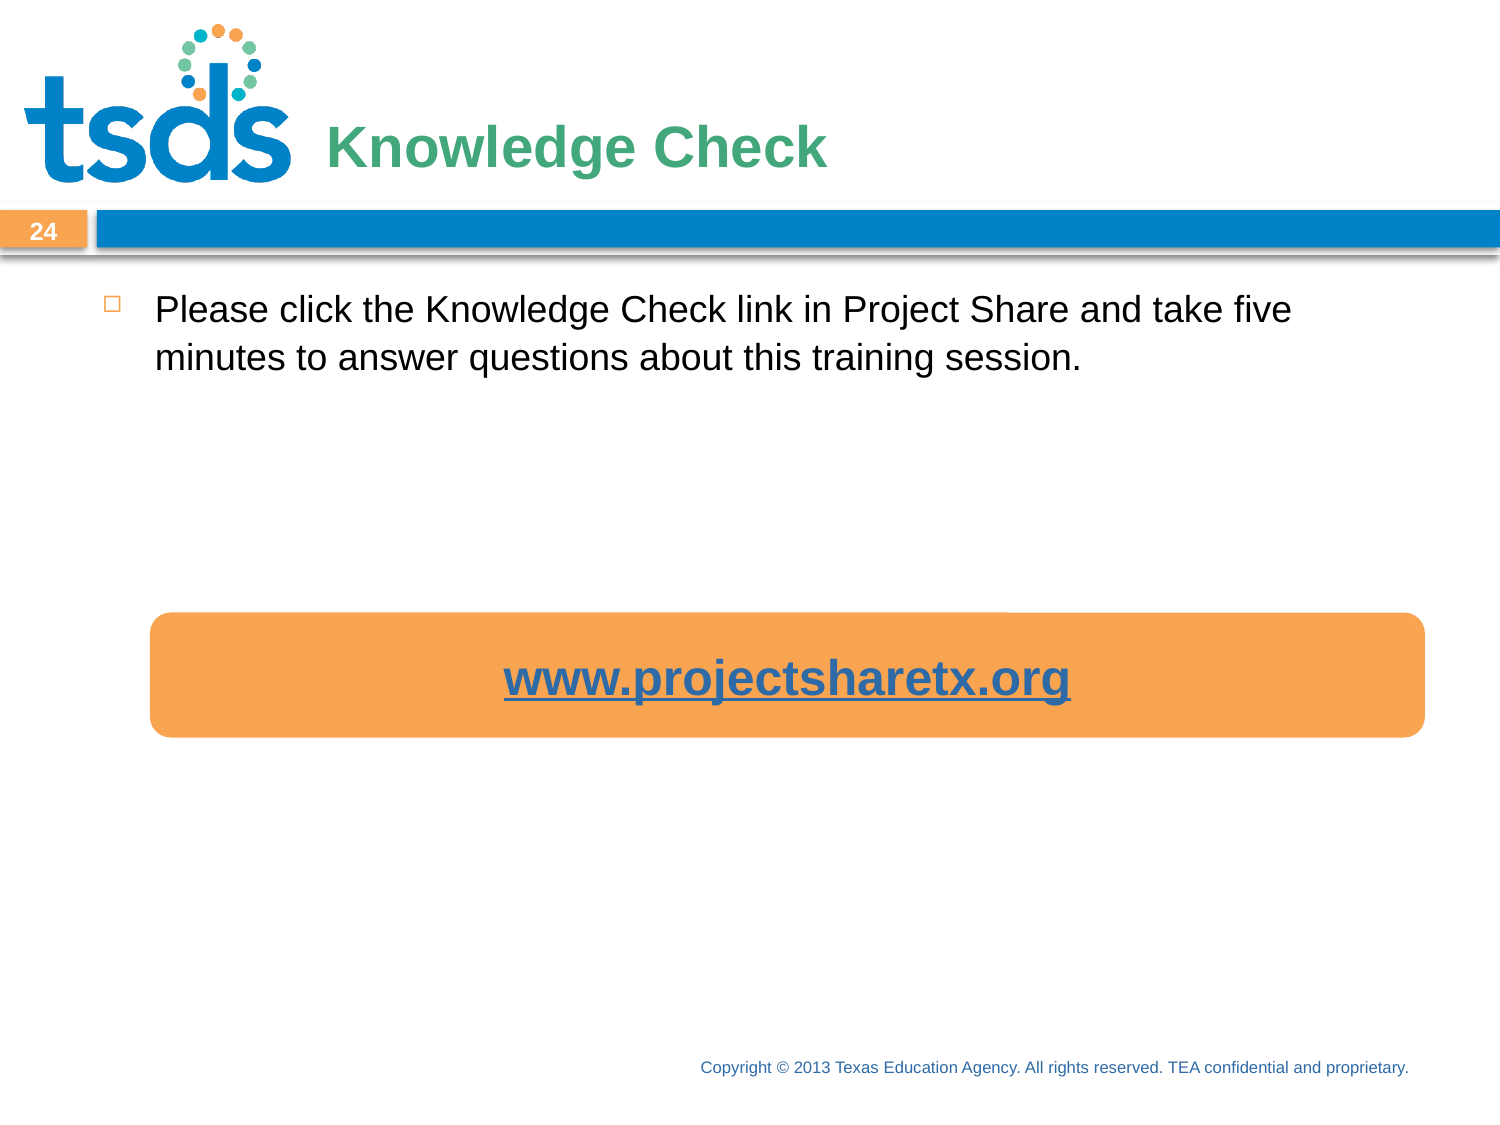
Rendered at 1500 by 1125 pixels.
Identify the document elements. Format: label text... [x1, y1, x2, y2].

list Please click the Knowledge Check link in Project Share and take five minutes to answer questions about this training session. [87, 275, 1425, 1013]
title Knowledge Check [311, 75, 1437, 213]
slide_number 23 [0, 210, 88, 251]
picture [24, 24, 291, 191]
text_box www.projectsharetx.org [148, 610, 1427, 740]
